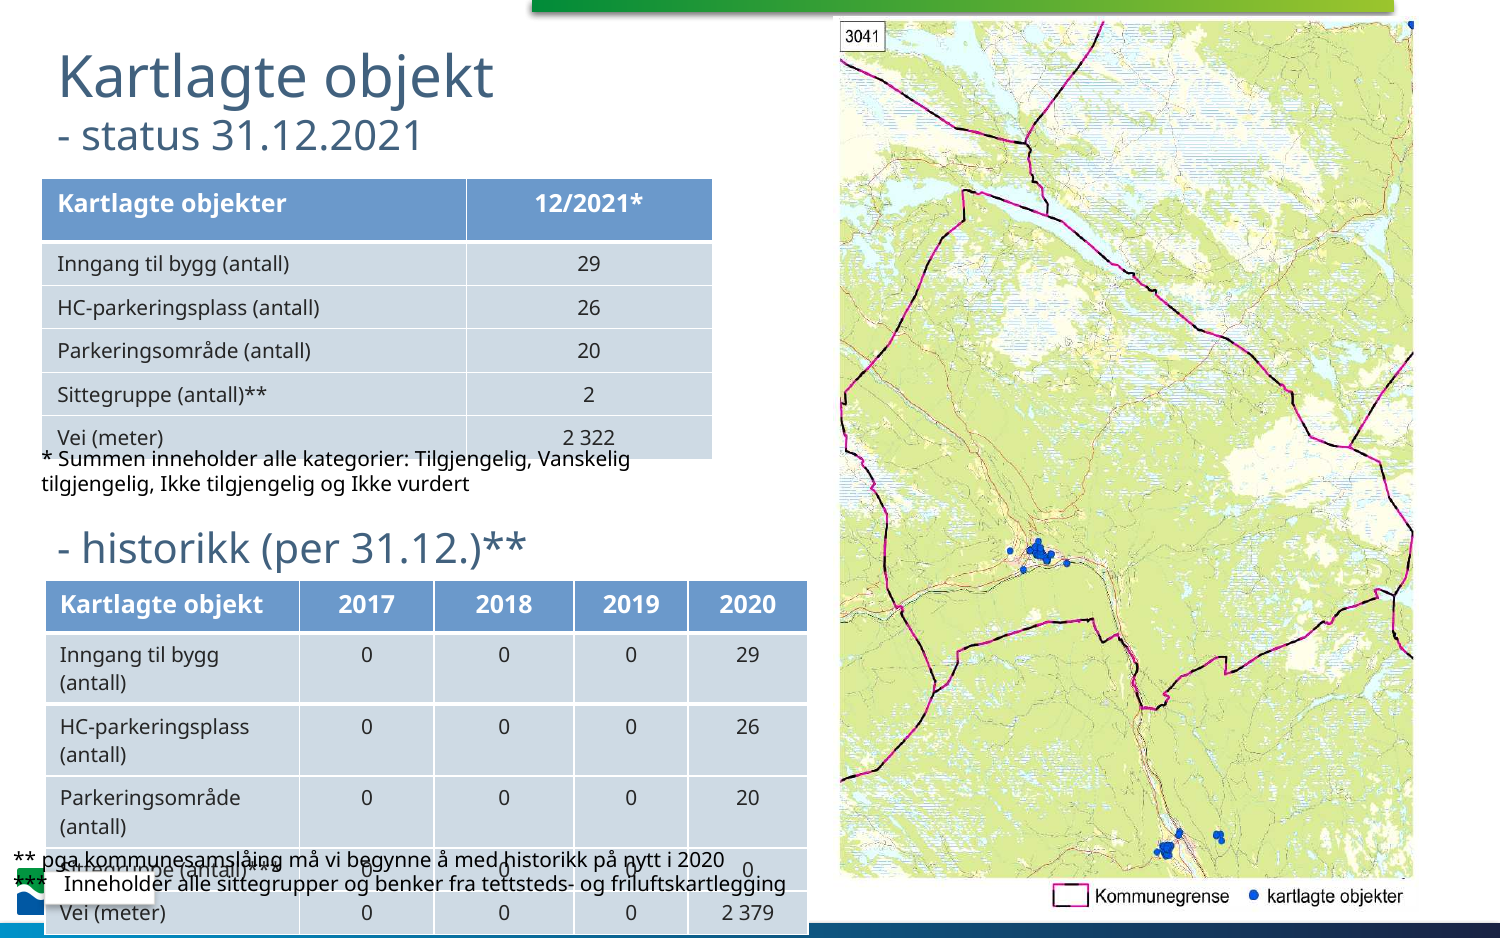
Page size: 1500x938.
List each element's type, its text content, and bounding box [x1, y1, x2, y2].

table_cell HC-parkeringsplass (antall) [42, 286, 466, 328]
table_cell Vei (meter) [42, 416, 466, 438]
table_header Kartlagte objekter [42, 179, 466, 240]
table_cell 0 [300, 635, 433, 702]
table_cell 0 [300, 706, 433, 775]
table_header Kartlagte objekt [46, 581, 299, 631]
table_cell 0 [575, 706, 687, 775]
table_cell Parkeringsområde (antall) [42, 329, 466, 372]
table_cell 29 [689, 635, 807, 702]
table_cell 0 [435, 777, 573, 838]
text_box * Summen inneholder alle kategorier: Tilgjengelig, Vanskelig tilgjengelig, Ikke tilgjengelig og Ikke vurdert [26, 438, 711, 504]
table_cell Inngang til bygg (antall) [46, 635, 299, 702]
table_cell 2 322 [467, 416, 712, 459]
table_cell Sittegruppe (antall)** [42, 373, 466, 415]
table_cell 26 [689, 706, 807, 775]
table_cell Inngang til bygg (antall) [42, 244, 466, 285]
table_header 2017 [300, 581, 433, 631]
table_cell 0 [300, 777, 433, 838]
picture [833, 16, 1419, 913]
table_cell 0 [435, 904, 573, 934]
table_cell 0 [575, 904, 687, 934]
table_header 12/2021* [467, 179, 712, 240]
table_cell 0 [575, 635, 687, 702]
table_cell 0 [435, 635, 573, 702]
table_cell HC-parkeringsplass (antall) [46, 706, 299, 775]
table_cell 26 [467, 286, 712, 328]
table_cell 2 379 [689, 892, 807, 934]
table_header 2018 [435, 581, 573, 631]
table_cell 20 [467, 329, 712, 372]
table_cell 0 [802, 849, 807, 890]
text_box ** pga kommunesamslåing må vi begynne å med historikk på nytt i 2020 *** Inneholder alle sittegrupper og benker fra tettsteds- og friluftskartlegging [0, 838, 802, 904]
table_cell 20 [689, 777, 807, 847]
text_box - historikk (per 31.12.)** [42, 496, 828, 580]
table_cell 0 [575, 777, 687, 838]
table_cell 2 [467, 373, 712, 415]
table_header 2019 [575, 581, 687, 631]
table_cell Vei (meter) [46, 904, 299, 934]
table_cell 0 [435, 706, 573, 775]
table_header 2020 [689, 581, 807, 631]
text_box Kartlagte objekt - status 31.12.2021 [42, 24, 828, 167]
table_cell 0 [300, 904, 433, 934]
table_cell 29 [467, 244, 712, 285]
table_cell Parkeringsområde (antall) [46, 777, 299, 838]
